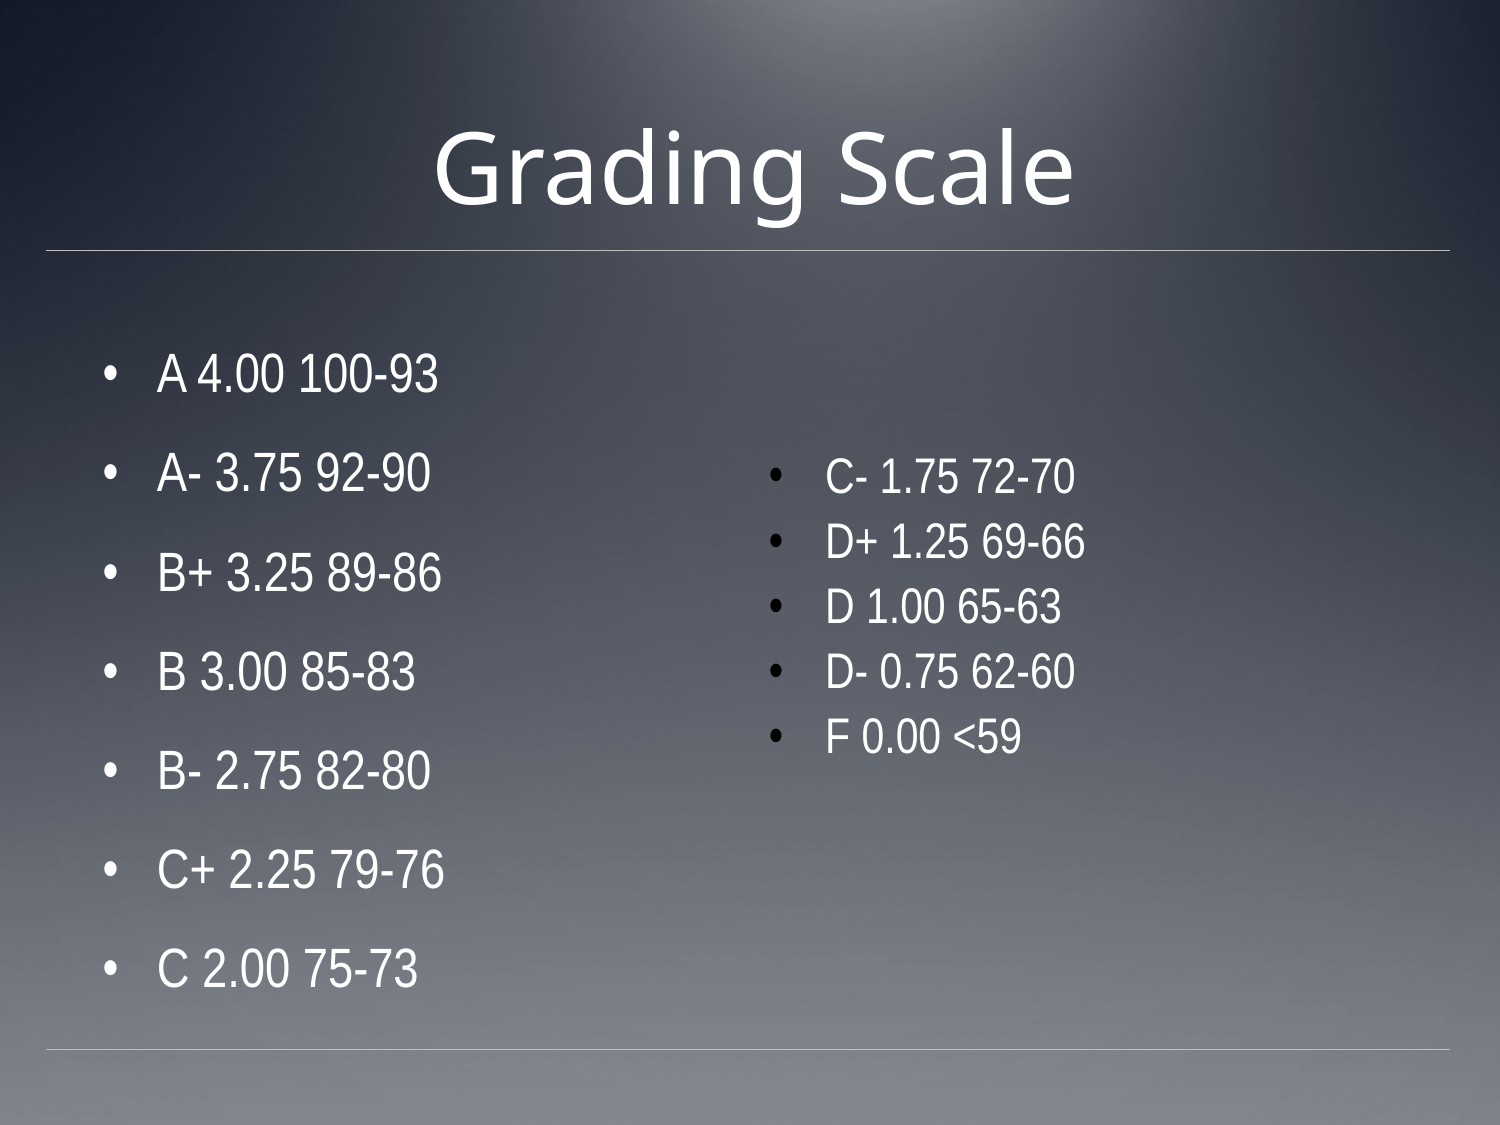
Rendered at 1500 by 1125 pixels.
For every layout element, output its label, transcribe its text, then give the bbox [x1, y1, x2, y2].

text_box C- 1.75 72-70 D+ 1.25 69-66 D 1.00 65-63 D- 0.75 62-60 F 0.00 <59 [762, 449, 1394, 761]
list A 4.00 100-93 A- 3.75 92-90 B+ 3.25 89-86 B 3.00 85-83 B- 2.75 82-80 C+ 2.25 79-76 C 2.00 75-73 [87, 337, 713, 1013]
title Grading Scale [104, 17, 1395, 233]
